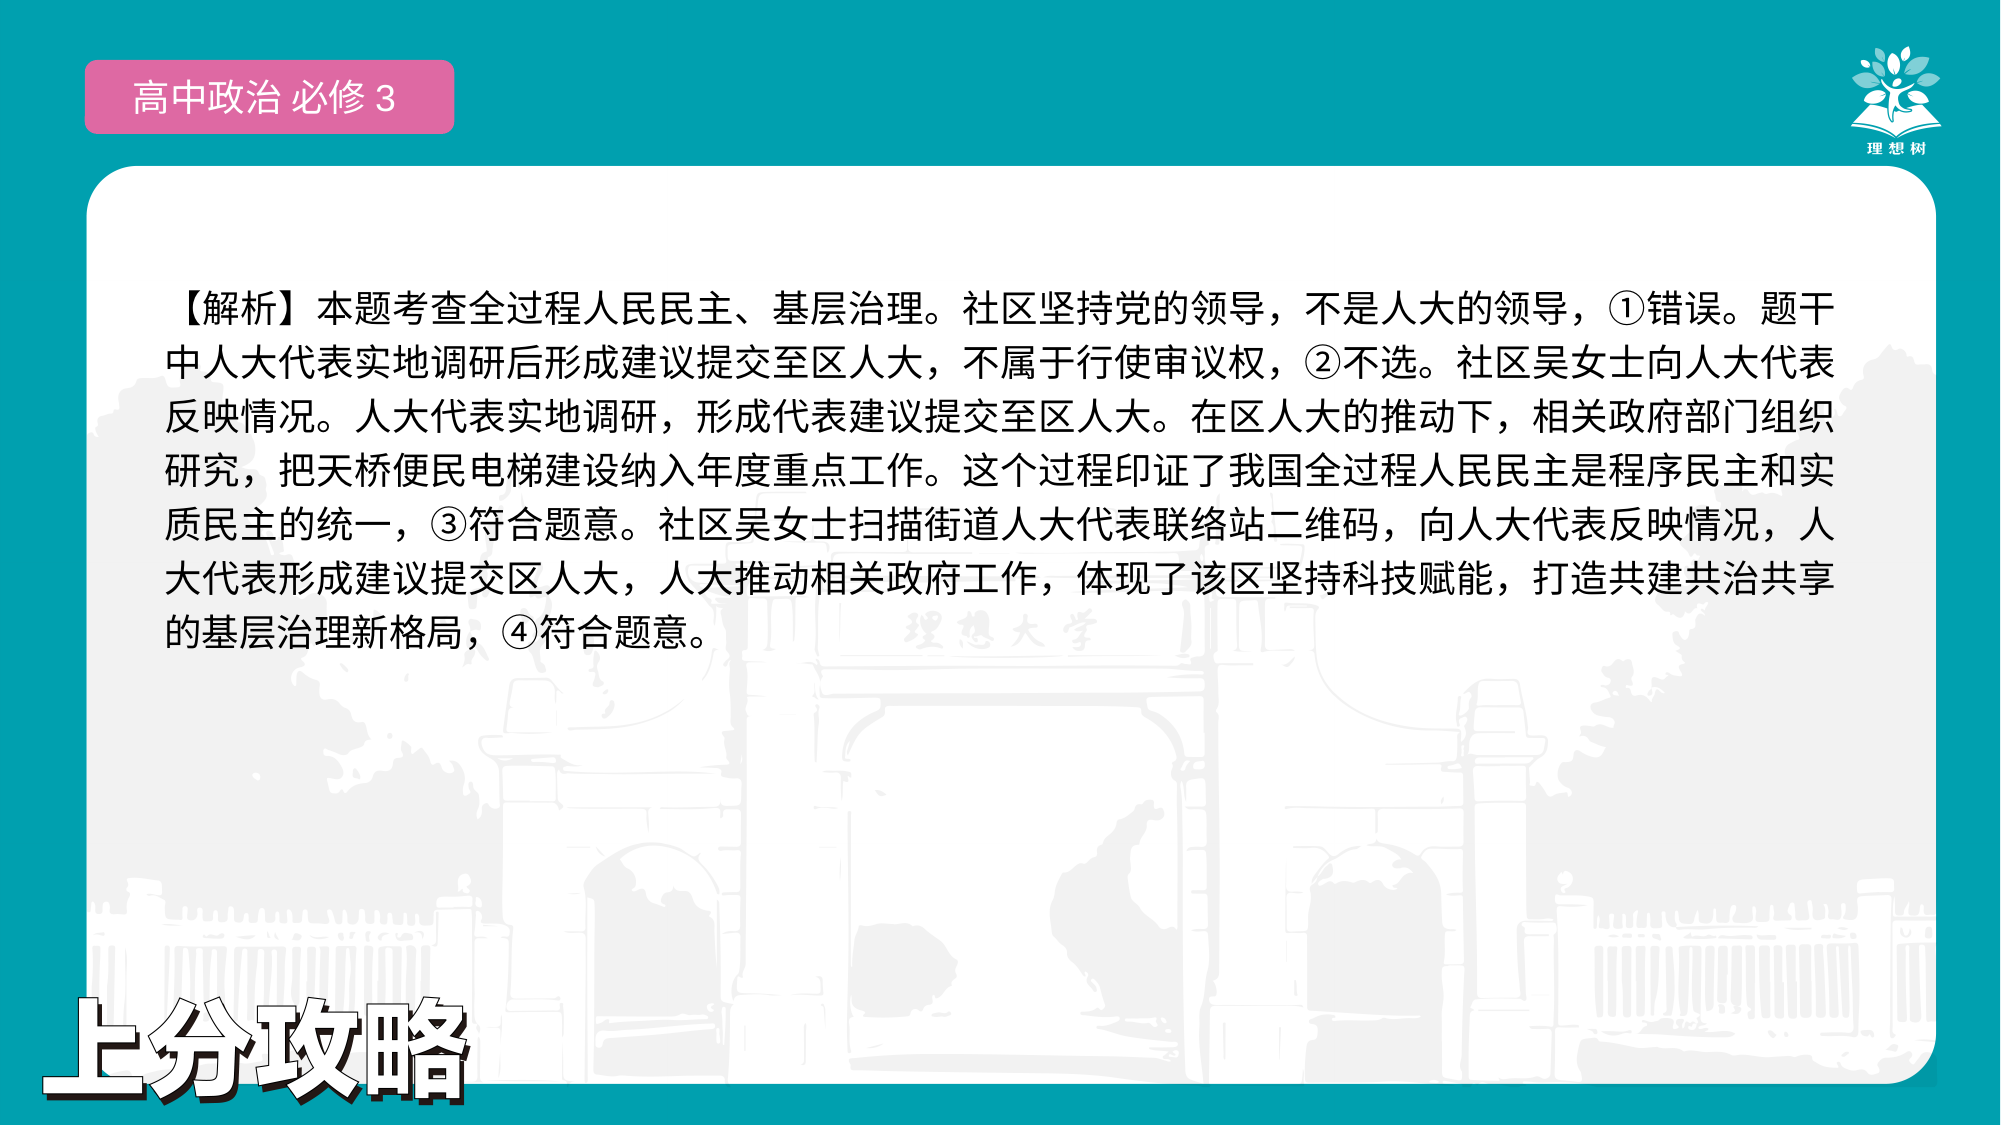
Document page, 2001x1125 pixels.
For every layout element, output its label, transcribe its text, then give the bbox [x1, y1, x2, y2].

text_box 高中政治 必修3 [83, 58, 456, 135]
picture [0, 0, 2001, 1125]
text_box 【解析】本题考查全过程人民民主、基层治理。社区坚持党的领导，不是人大的领导，①错误。题干中人大代表实地调研后形成建议提交至区人大，不属于行使审议权，②不选。社区吴女士向人大代表反映情况。人大代表实地调研，形成代表建议提交至区人大。在区人大的推动下，相关政府部门组织研究，把天桥便民电梯建设纳入年度重点工作。这个过程印证了我国全过程人民民主是程序民主和实质民主的统一，③符合题意。社区吴女士扫描街道人大代表联络站二维码，向人大代表反映情况，人大代表形成建议提交区人大，人大推动相关政府工作，体现了该区坚持科技赋能，打造共建共治共享的基层治理新格局，④符合题意。 [149, 268, 1851, 662]
